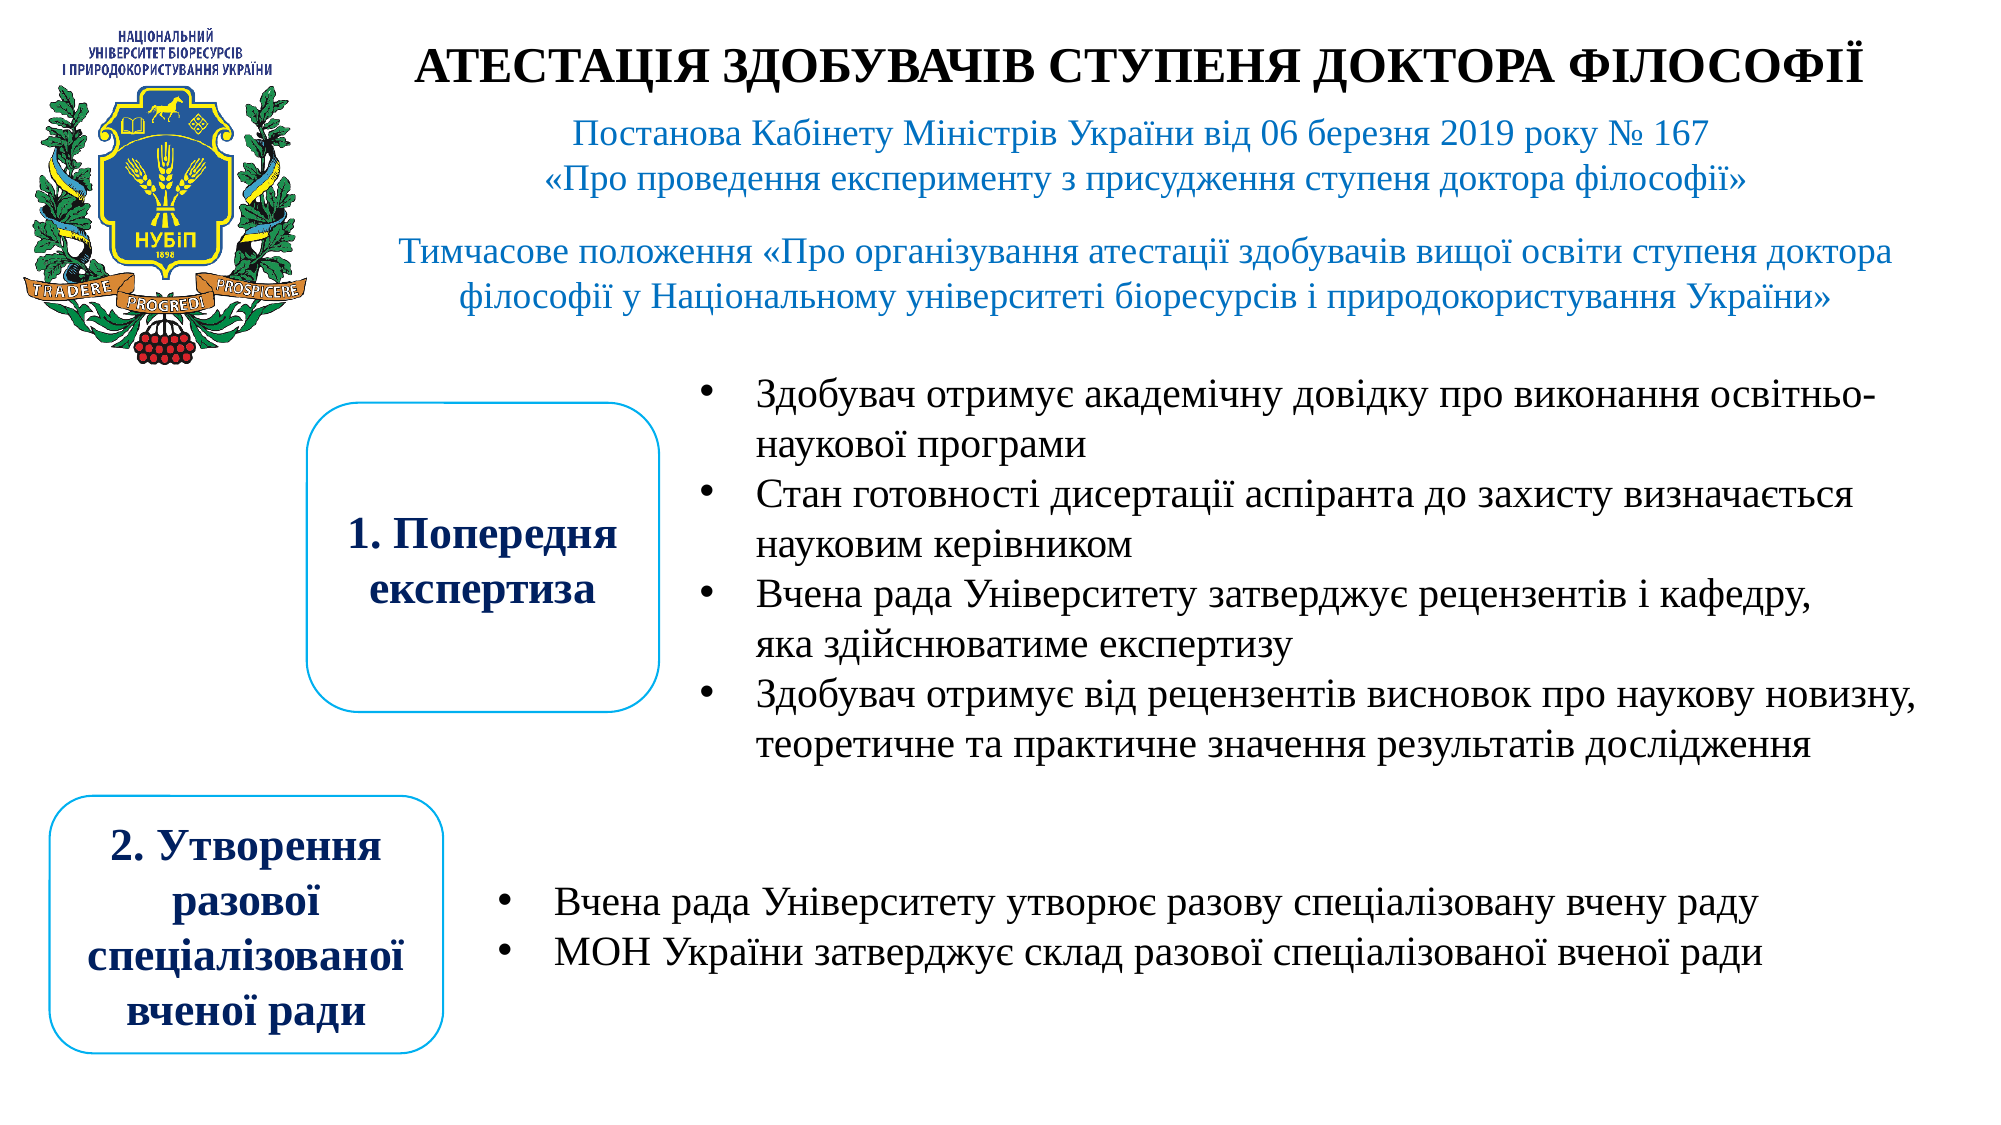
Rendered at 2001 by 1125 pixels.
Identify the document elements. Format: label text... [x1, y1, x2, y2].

text_box 2. Утворення разової спеціалізованої вченої ради [48, 794, 445, 1055]
picture [23, 28, 307, 365]
text_box Постанова Кабінету Міністрів України від 06 березня 2019 року № 167 «Про проведення експерименту з присудження ступеня доктора філософії» Тимчасове положення «Про організування атестації здобувачів вищої освіти ступеня доктора філософії у Національному університеті біоресурсів і природокористування України» [349, 100, 1944, 324]
text_box 1. Попередня експертиза [305, 401, 661, 714]
text_box АТЕСТАЦІЯ ЗДОБУВАЧІВ СТУПЕНЯ ДОКТОРА ФІЛОСОФІЇ [349, 25, 1944, 100]
text_box Здобувач отримує академічну довідку про виконання освітньо-наукової програми Стан готовності дисертації аспіранта до захисту визначається науковим керівником Вчена рада Університету затверджує рецензентів і кафедру, яка здійснюватиме експертизу Здобувач отримує від рецензентів висновок про наукову новизну, теоретичне та практичне значення результатів дослідження [684, 358, 1944, 774]
text_box Вчена рада Університету утворює разову спеціалізовану вчену раду МОН України затверджує склад разової спеціалізованої вченої ради [482, 866, 1917, 982]
